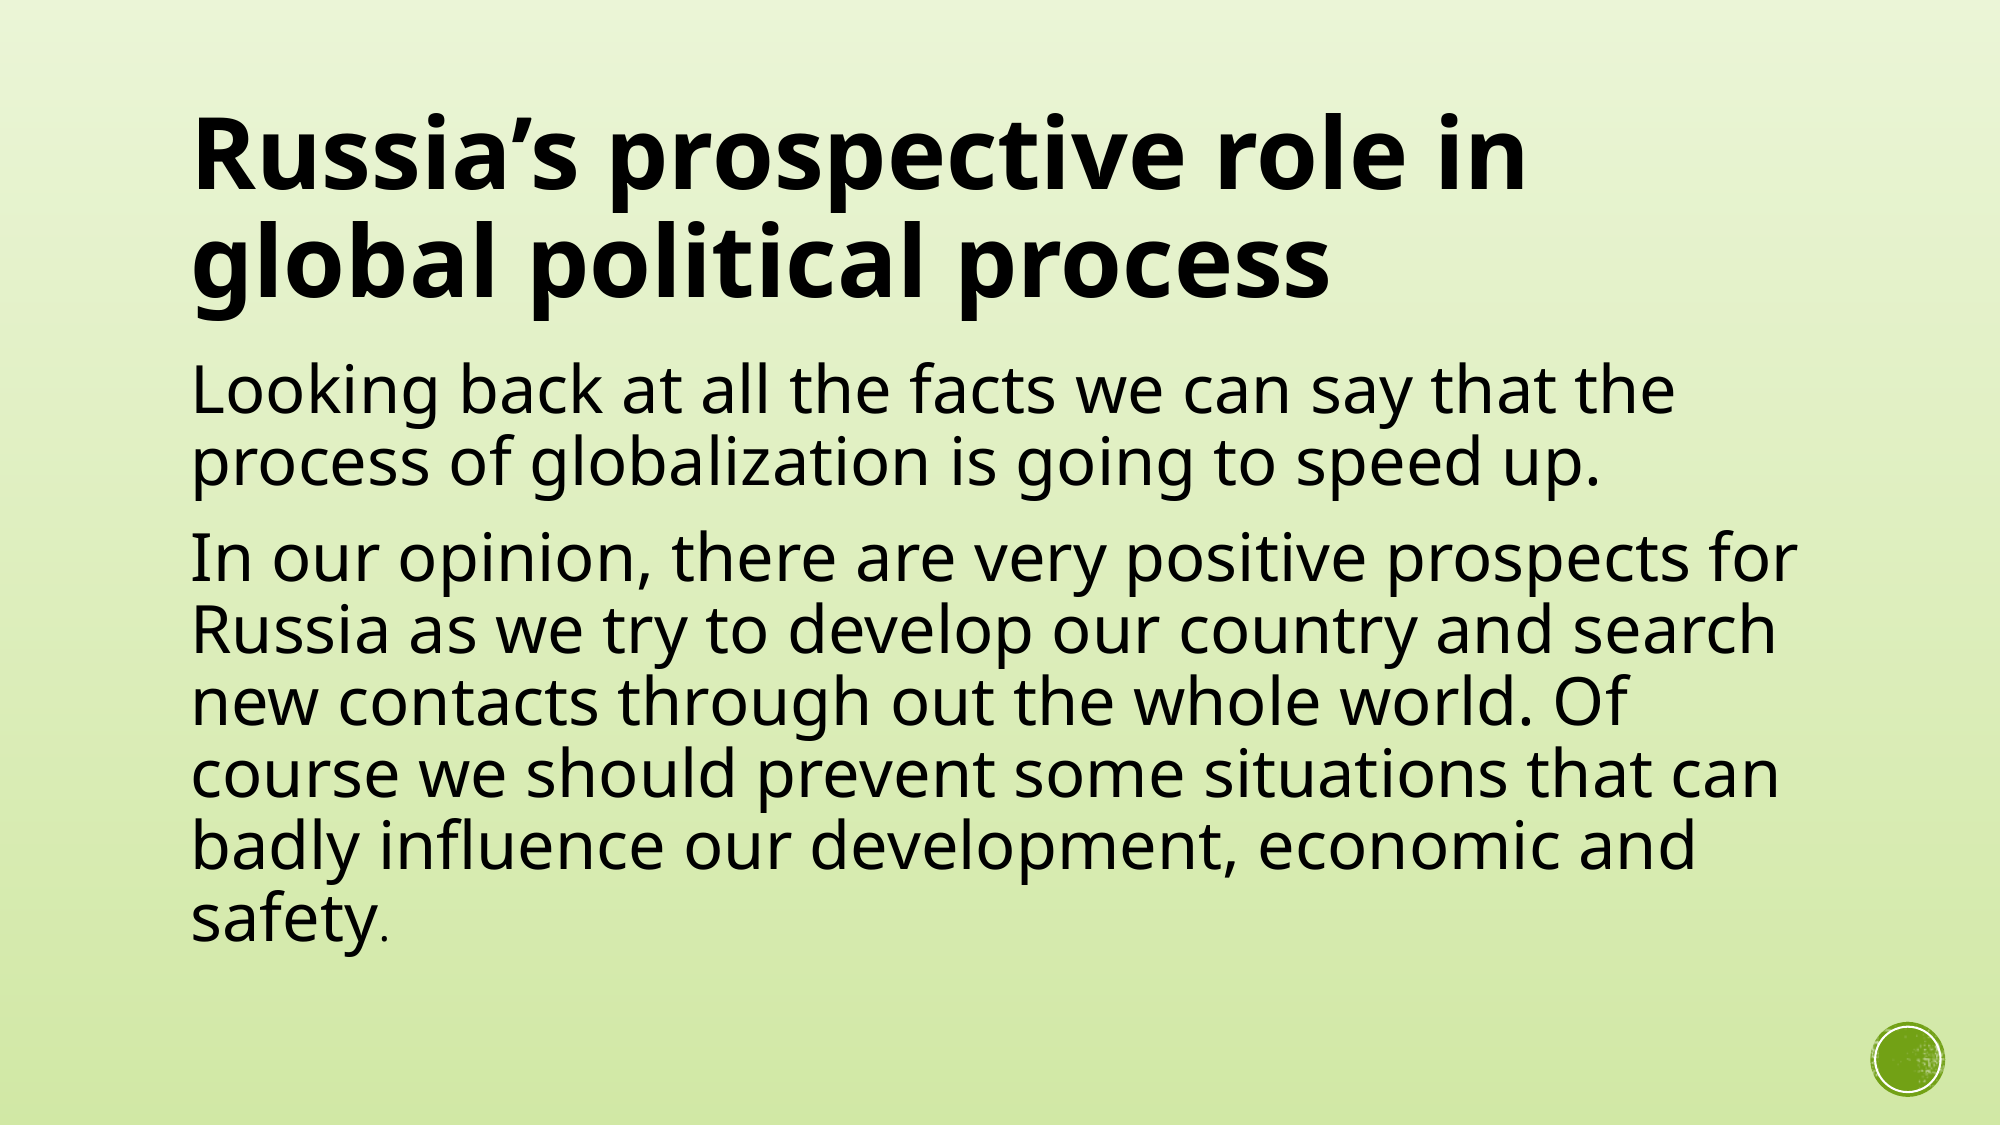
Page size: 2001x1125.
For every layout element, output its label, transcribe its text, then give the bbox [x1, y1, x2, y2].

list Looking back at all the facts we can say that the process of globalization is going to speed up. In our opinion, there are very positive prospects for Russia as we try to develop our country and search new contacts through out the whole world. Of course we should prevent some situations that can badly influence our development, economic and safety. [175, 348, 1826, 1013]
title Russia’s prospective role in global political process [175, 79, 1826, 344]
